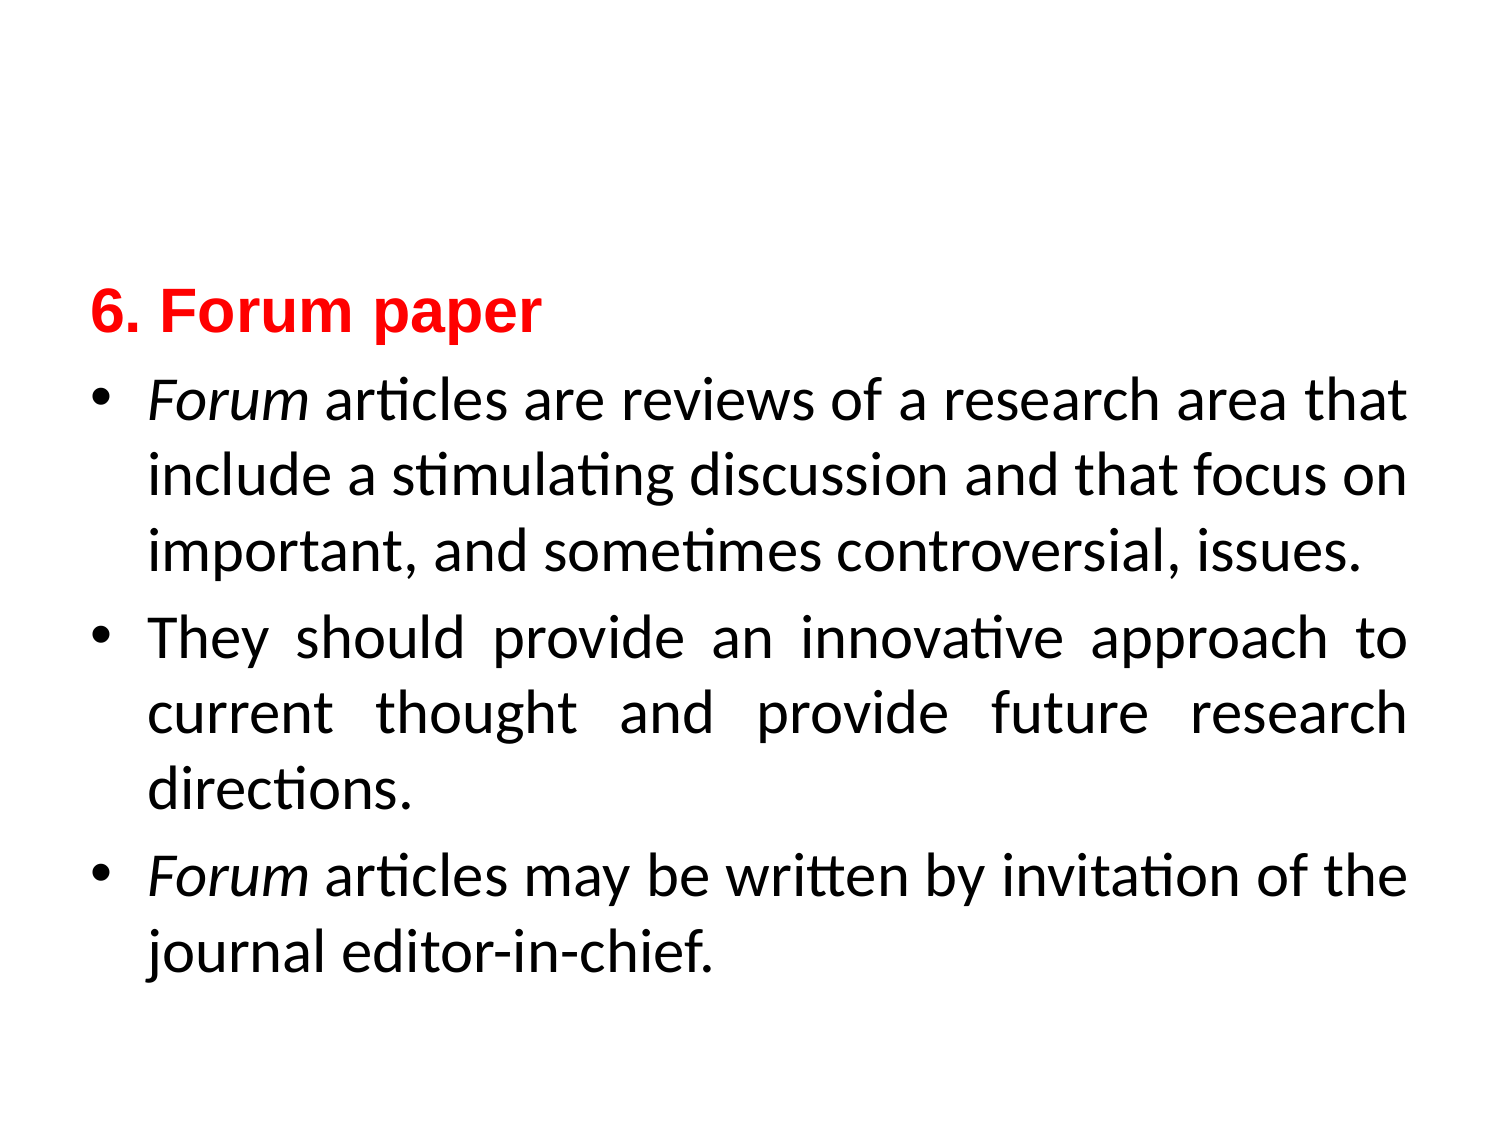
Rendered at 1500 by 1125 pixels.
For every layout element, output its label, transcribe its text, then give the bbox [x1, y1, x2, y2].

list 6. Forum paper Forum articles are reviews of a research area that include a stimulating discussion and that focus on important, and sometimes controversial, issues. They should provide an innovative approach to current thought and provide future research directions. Forum articles may be written by invitation of the journal editor-in-chief. [75, 262, 1425, 1005]
